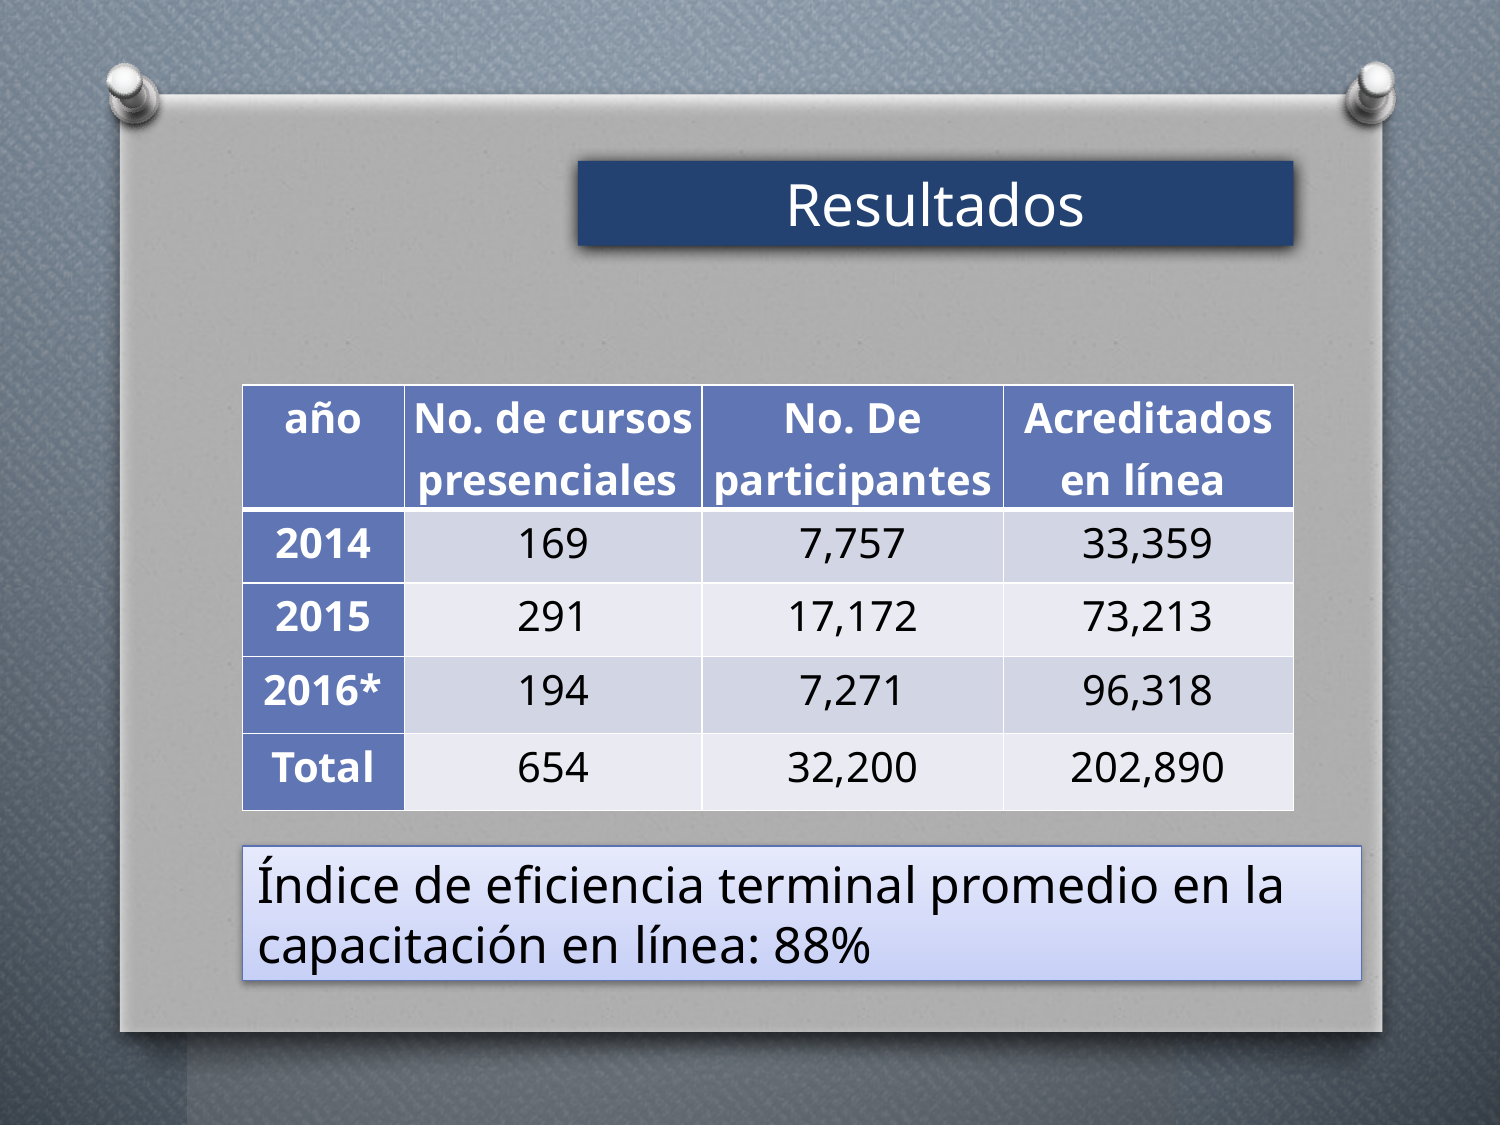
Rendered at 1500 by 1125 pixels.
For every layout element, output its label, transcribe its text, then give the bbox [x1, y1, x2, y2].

table_cell 32,200 [703, 734, 1003, 810]
table_header año [243, 386, 404, 507]
table_cell 33,359 [1004, 512, 1293, 582]
table_cell 654 [405, 734, 701, 810]
text_box Índice de eficiencia terminal promedio en la capacitación en línea: 88% [242, 845, 1362, 981]
table_cell 2015 [243, 584, 404, 656]
table_cell 2014 [243, 512, 404, 582]
table_cell 17,172 [703, 584, 1003, 656]
table_cell 7,757 [703, 512, 1003, 582]
table_cell Total [243, 734, 404, 810]
table_header No. De participantes [703, 386, 1003, 507]
table_cell 194 [405, 657, 701, 733]
table_cell 96,318 [1004, 657, 1293, 733]
picture [75, 29, 198, 153]
table_cell 2016* [243, 657, 404, 733]
table_cell 202,890 [1004, 734, 1293, 810]
table_cell 73,213 [1004, 584, 1293, 656]
table_cell 291 [405, 584, 701, 656]
table_cell 7,271 [703, 657, 1003, 733]
table_header No. de cursos presenciales [405, 386, 701, 507]
table_cell 169 [405, 512, 701, 582]
picture [1317, 35, 1439, 156]
table_header Acreditados en línea [1004, 386, 1293, 507]
text_box Resultados [577, 160, 1294, 246]
